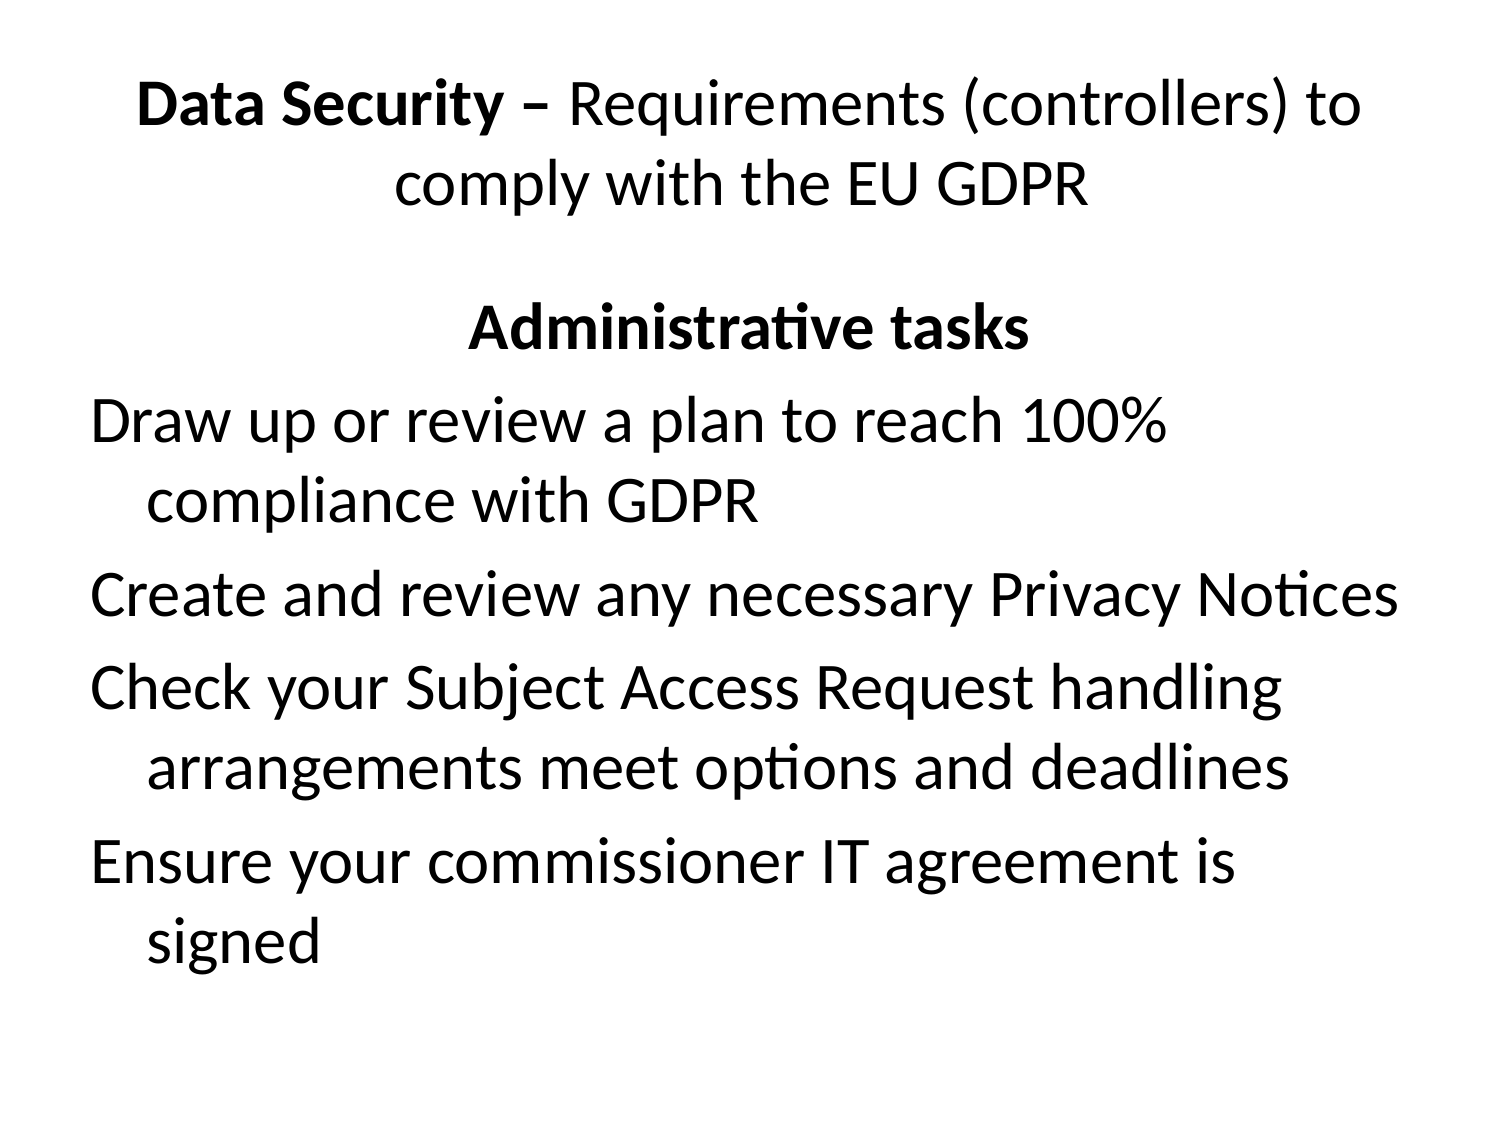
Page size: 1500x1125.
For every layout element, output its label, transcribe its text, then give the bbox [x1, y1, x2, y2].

list Administrative tasks Draw up or review a plan to reach 100% compliance with GDPR Create and review any necessary Privacy Notices Check your Subject Access Request handling arrangements meet options and deadlines Ensure your commissioner IT agreement is signed [75, 275, 1425, 1005]
title Data Security – Requirements (controllers) to comply with the EU GDPR [75, 45, 1425, 233]
